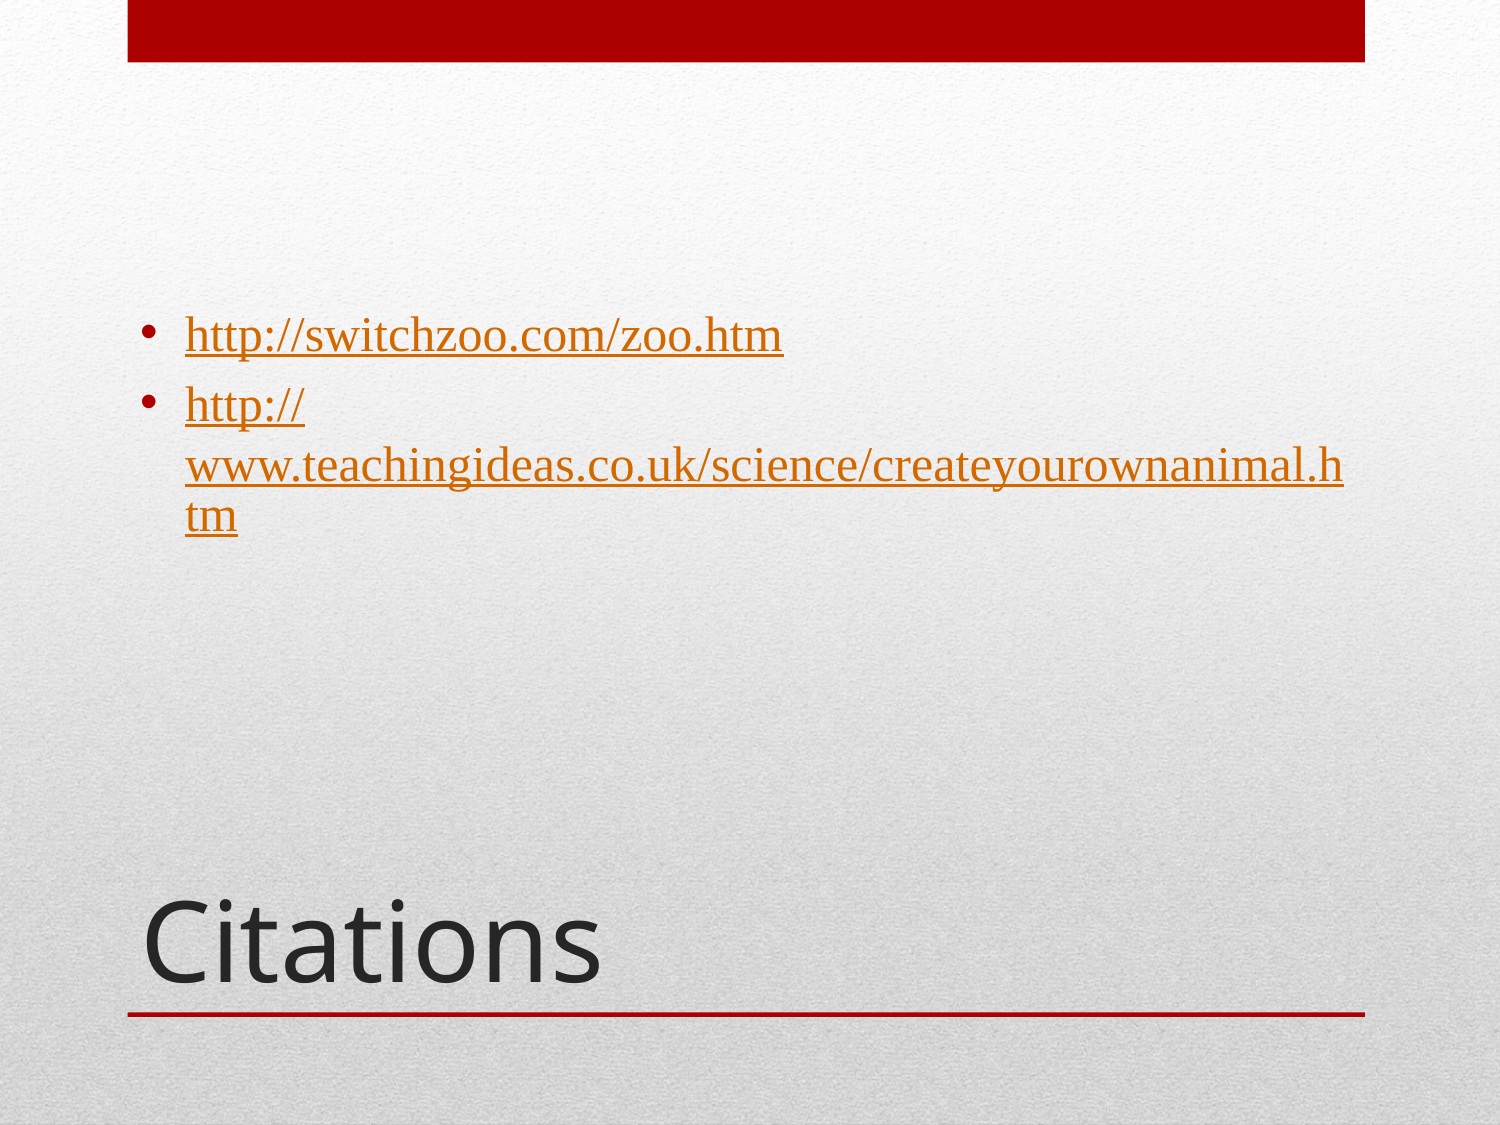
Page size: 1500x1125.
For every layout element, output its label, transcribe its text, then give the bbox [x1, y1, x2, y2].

title Citations [125, 750, 1238, 1013]
list http://switchzoo.com/zoo.htm http://www.teachingideas.co.uk/science/createyourownanimal.htm [125, 112, 1363, 750]
